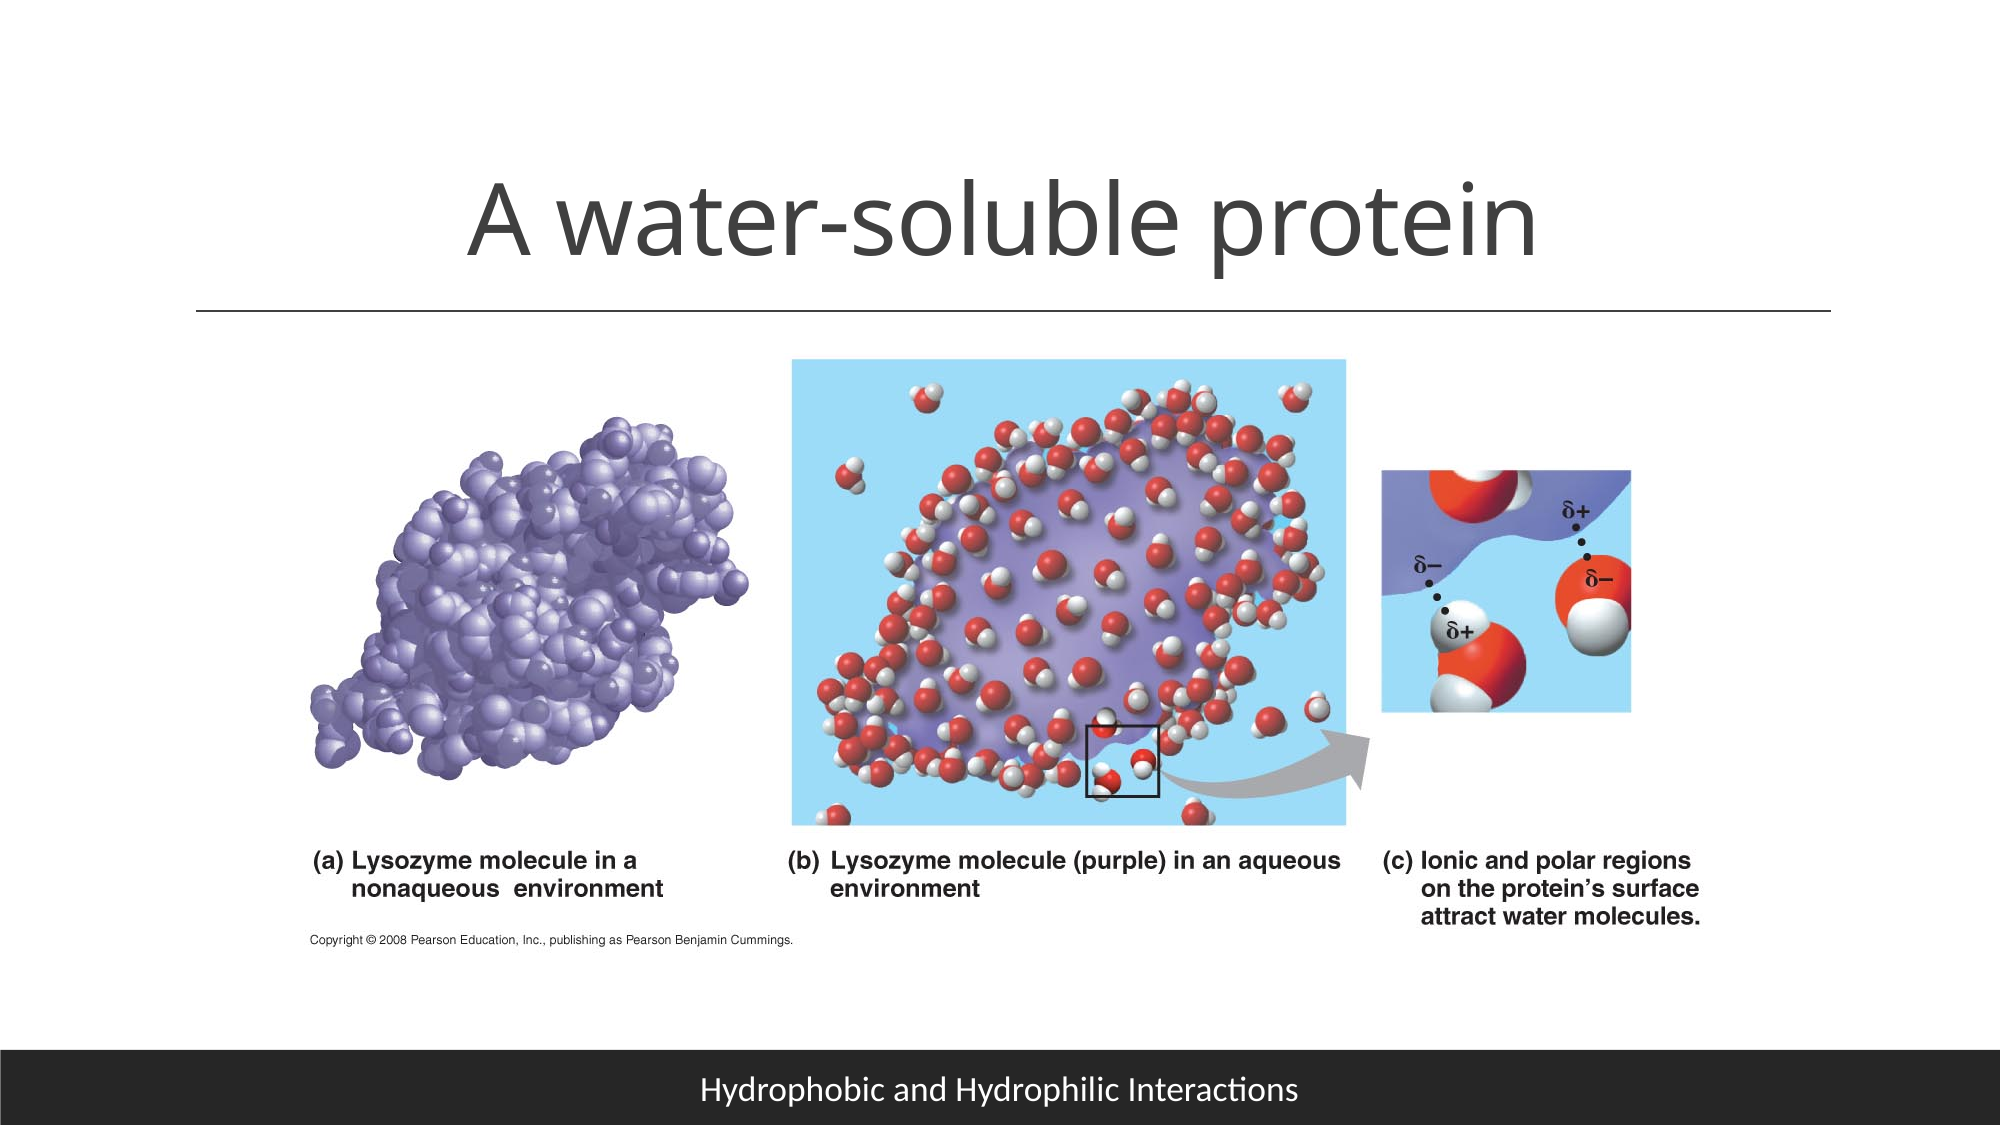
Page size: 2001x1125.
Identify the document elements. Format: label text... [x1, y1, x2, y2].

text_box Hydrophobic and Hydrophilic Interactions [437, 1058, 1563, 1125]
title A water-soluble protein [180, 47, 1830, 285]
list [304, 352, 1706, 956]
